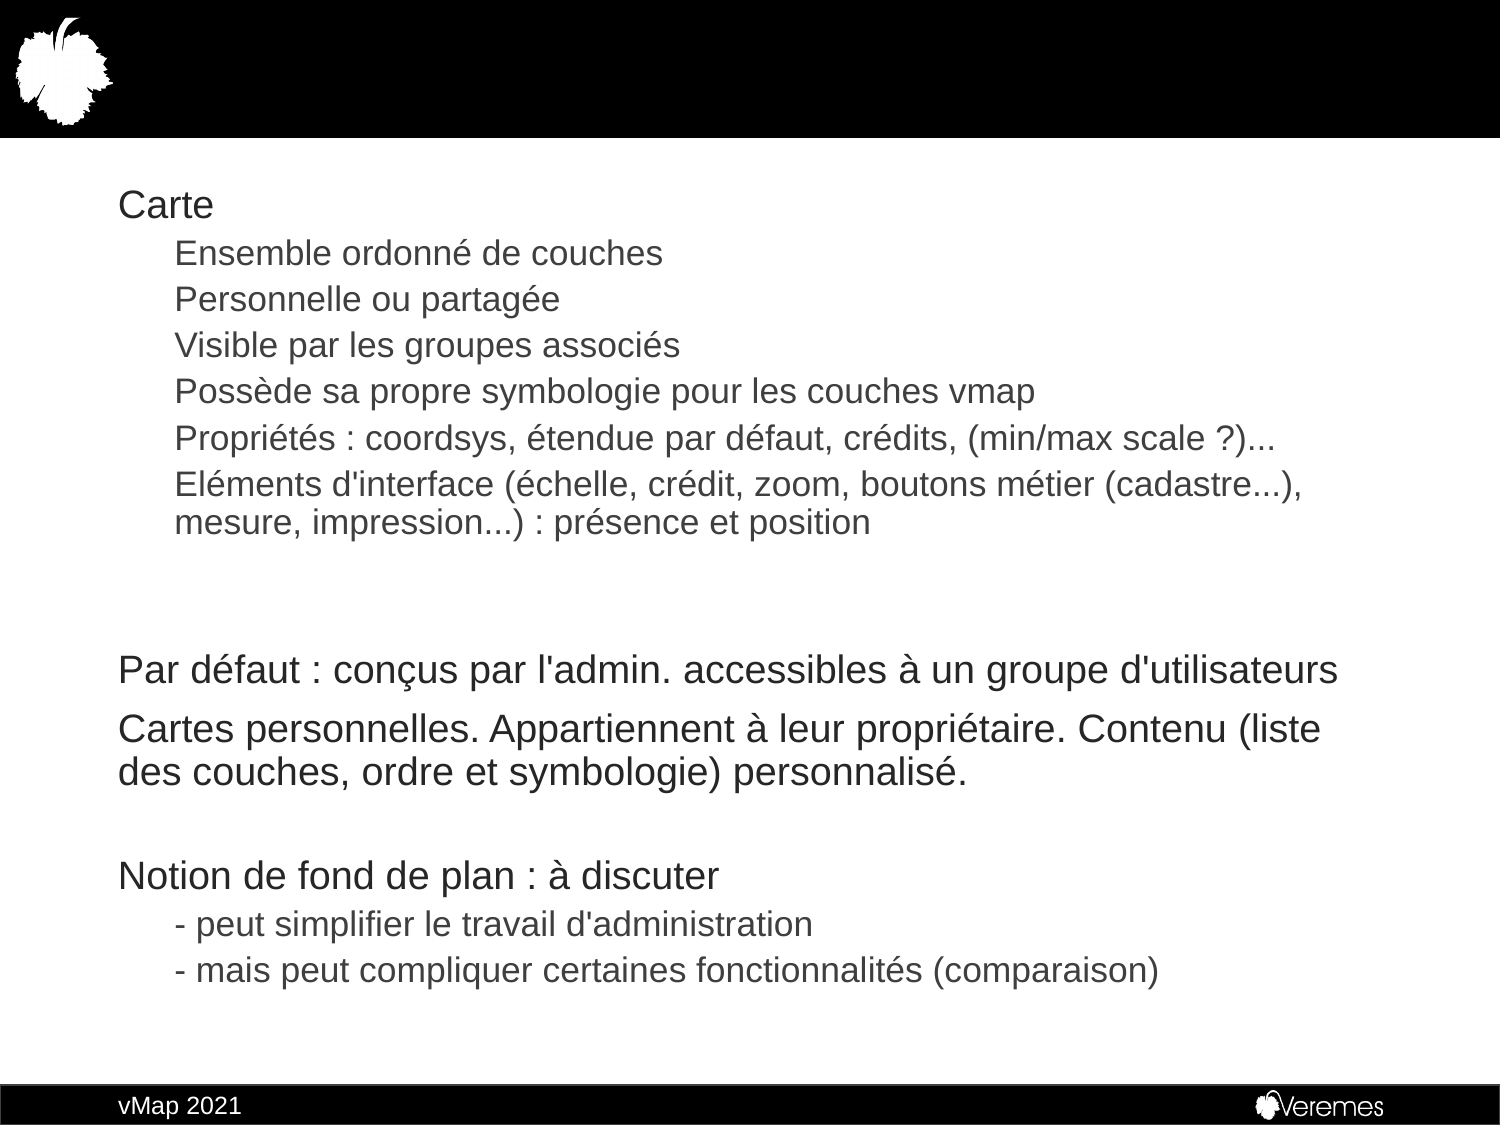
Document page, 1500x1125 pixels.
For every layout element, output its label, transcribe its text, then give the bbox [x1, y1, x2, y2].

list Carte Ensemble ordonné de couches Personnelle ou partagée Visible par les groupes associés Possède sa propre symbologie pour les couches vmap Propriétés : coordsys, étendue par défaut, crédits, (min/max scale ?)... Eléments d'interface (échelle, crédit, zoom, boutons métier (cadastre...), mesure, impression...) : présence et position Par défaut : conçus par l'admin. accessibles à un groupe d'utilisateurs Cartes personnelles. Appartiennent à leur propriétaire. Contenu (liste des couches, ordre et symbologie) personnalisé. Notion de fond de plan : à discuter - peut simplifier le travail d'administration - mais peut compliquer certaines fonctionnalités (comparaison) [117, 184, 1383, 1018]
picture [15, 17, 113, 126]
picture [1255, 1090, 1383, 1120]
